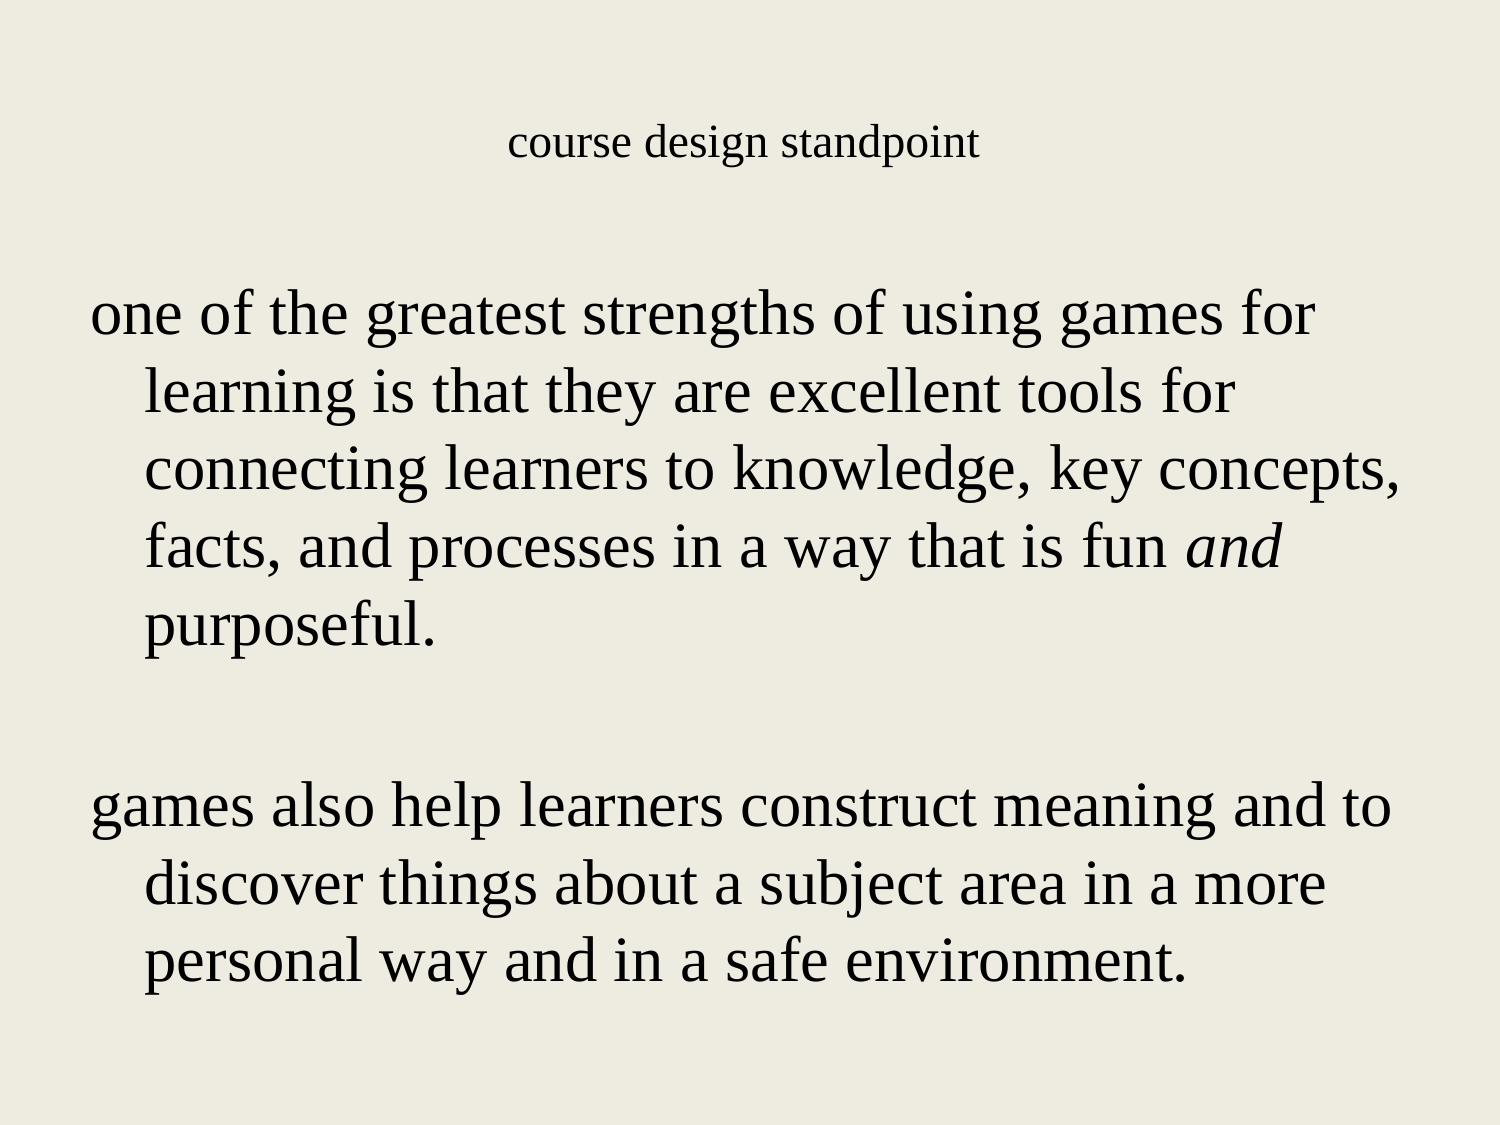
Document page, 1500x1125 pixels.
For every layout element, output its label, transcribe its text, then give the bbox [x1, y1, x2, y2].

list one of the greatest strengths of using games for learning is that they are excellent tools for connecting learners to knowledge, key concepts, facts, and processes in a way that is fun and purposeful. games also help learners construct meaning and to discover things about a subject area in a more personal way and in a safe environment. [75, 262, 1425, 1005]
title course design standpoint [75, 45, 1425, 233]
